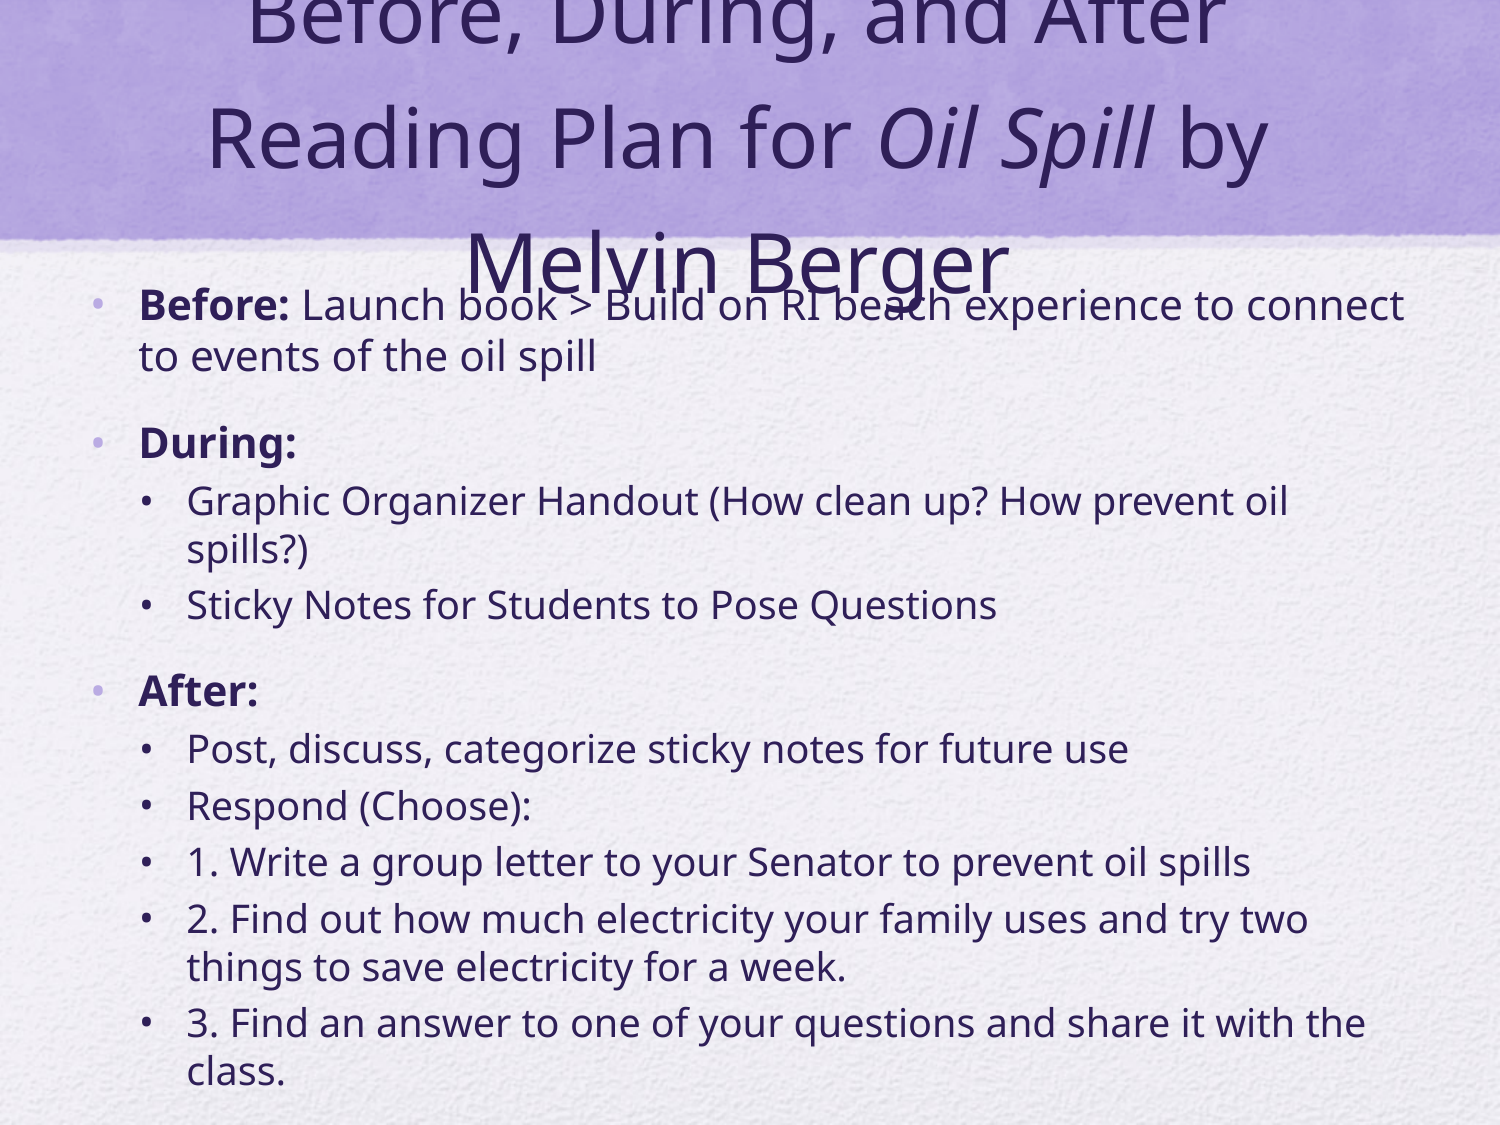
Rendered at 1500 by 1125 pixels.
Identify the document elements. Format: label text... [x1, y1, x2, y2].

list Before: Launch book > Build on RI beach experience to connect to events of the oil spill During: Graphic Organizer Handout (How clean up? How prevent oil spills?) Sticky Notes for Students to Pose Questions After: Post, discuss, categorize sticky notes for future use Respond (Choose): 1. Write a group letter to your Senator to prevent oil spills 2. Find out how much electricity your family uses and try two things to save electricity for a week. 3. Find an answer to one of your questions and share it with the class. [75, 270, 1425, 1107]
title Before, During, and After Reading Plan for Oil Spill by Melvin Berger [75, 6, 1400, 239]
picture [0, 225, 1500, 1125]
